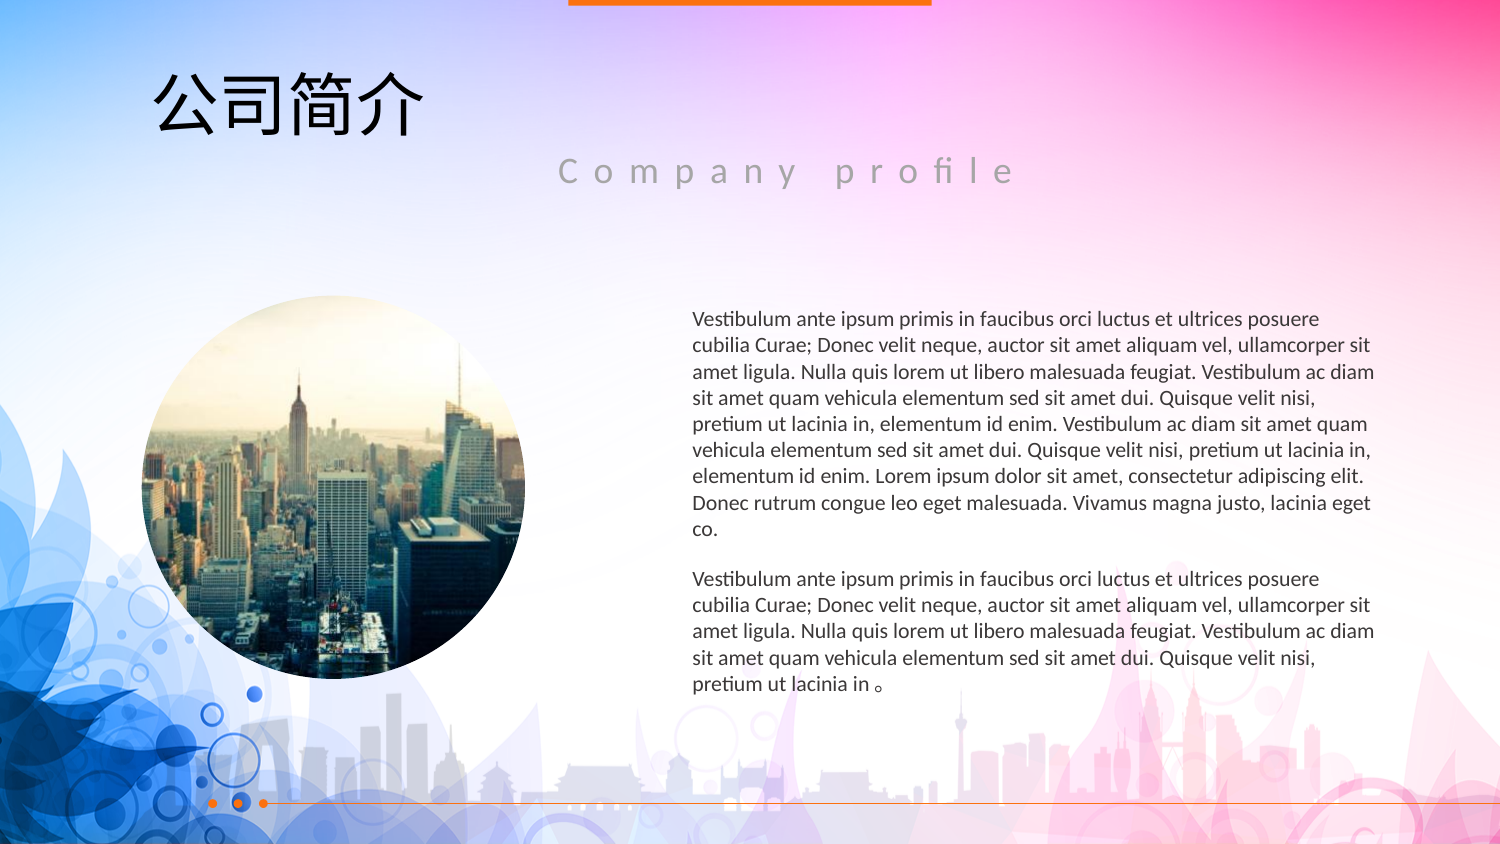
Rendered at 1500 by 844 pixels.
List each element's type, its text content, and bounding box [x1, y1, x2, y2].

picture [0, 0, 1500, 844]
title 公司简介 [103, 26, 1380, 190]
text_box Vestibulum ante ipsum primis in faucibus orci luctus et ultrices posuere cubilia Curae; Donec velit neque, auctor sit amet aliquam vel, ullamcorper sit amet ligula. Nulla quis lorem ut libero malesuada feugiat. Vestibulum ac diam sit amet quam vehicula elementum sed sit amet dui. Quisque velit nisi, pretium ut lacinia in。 [677, 557, 1397, 703]
text_box Vestibulum ante ipsum primis in faucibus orci luctus et ultrices posuere cubilia Curae; Donec velit neque, auctor sit amet aliquam vel, ullamcorper sit amet ligula. Nulla quis lorem ut libero malesuada feugiat. Vestibulum ac diam sit amet quam vehicula elementum sed sit amet dui. Quisque velit nisi, pretium ut lacinia in, elementum id enim. Vestibulum ac diam sit amet quam vehicula elementum sed sit amet dui. Quisque velit nisi, pretium ut lacinia in, elementum id enim. Lorem ipsum dolor sit amet, consectetur adipiscing elit. Donec rutrum congue leo eget malesuada. Vivamus magna justo, lacinia eget co. [677, 297, 1397, 549]
text_box Company profile [543, 138, 1028, 199]
